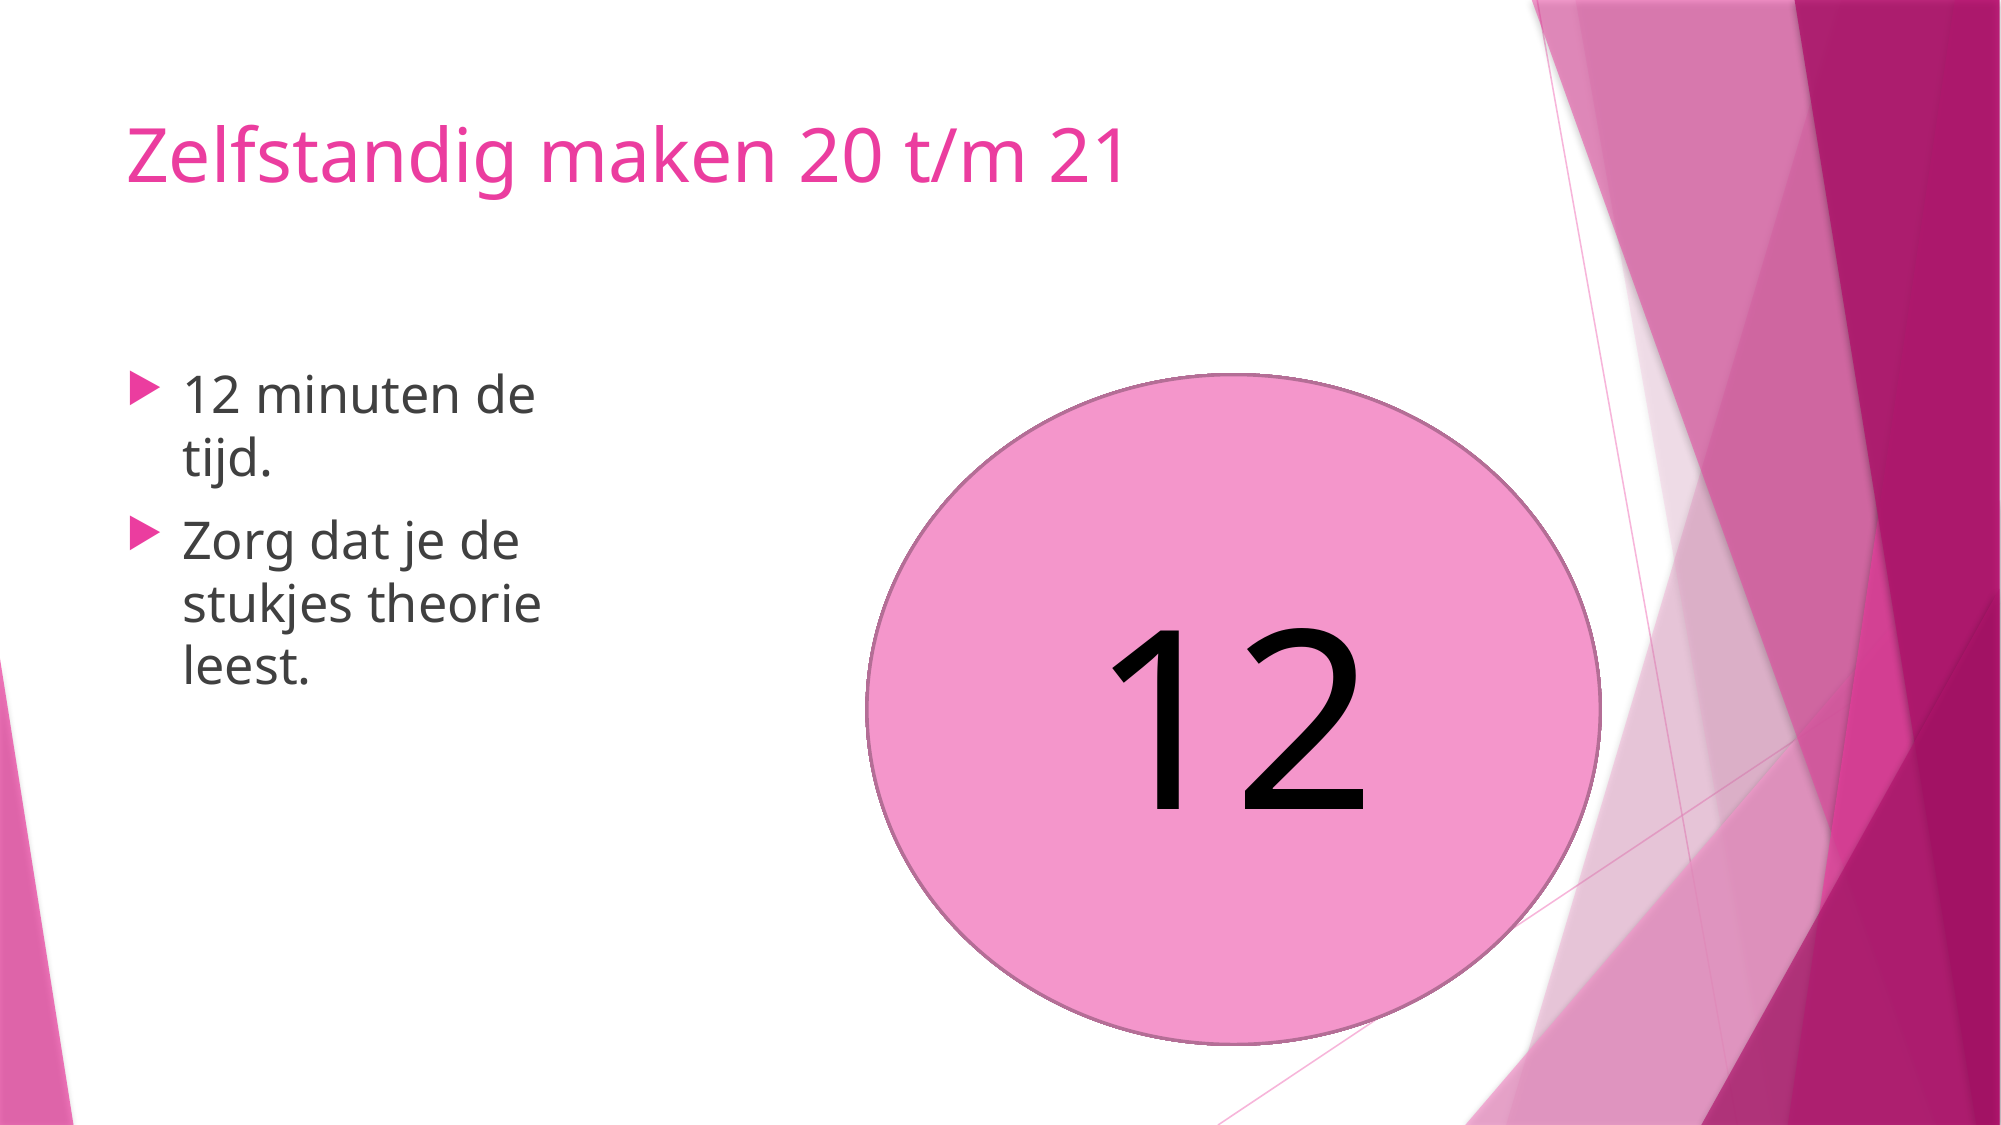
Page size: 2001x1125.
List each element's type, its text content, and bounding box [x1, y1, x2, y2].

list 12 minuten de tijd. Zorg dat je de stukjes theorie leest. [111, 354, 656, 936]
text_box 12 [865, 373, 1602, 1046]
title Zelfstandig maken 20 t/m 21 [111, 99, 1522, 317]
